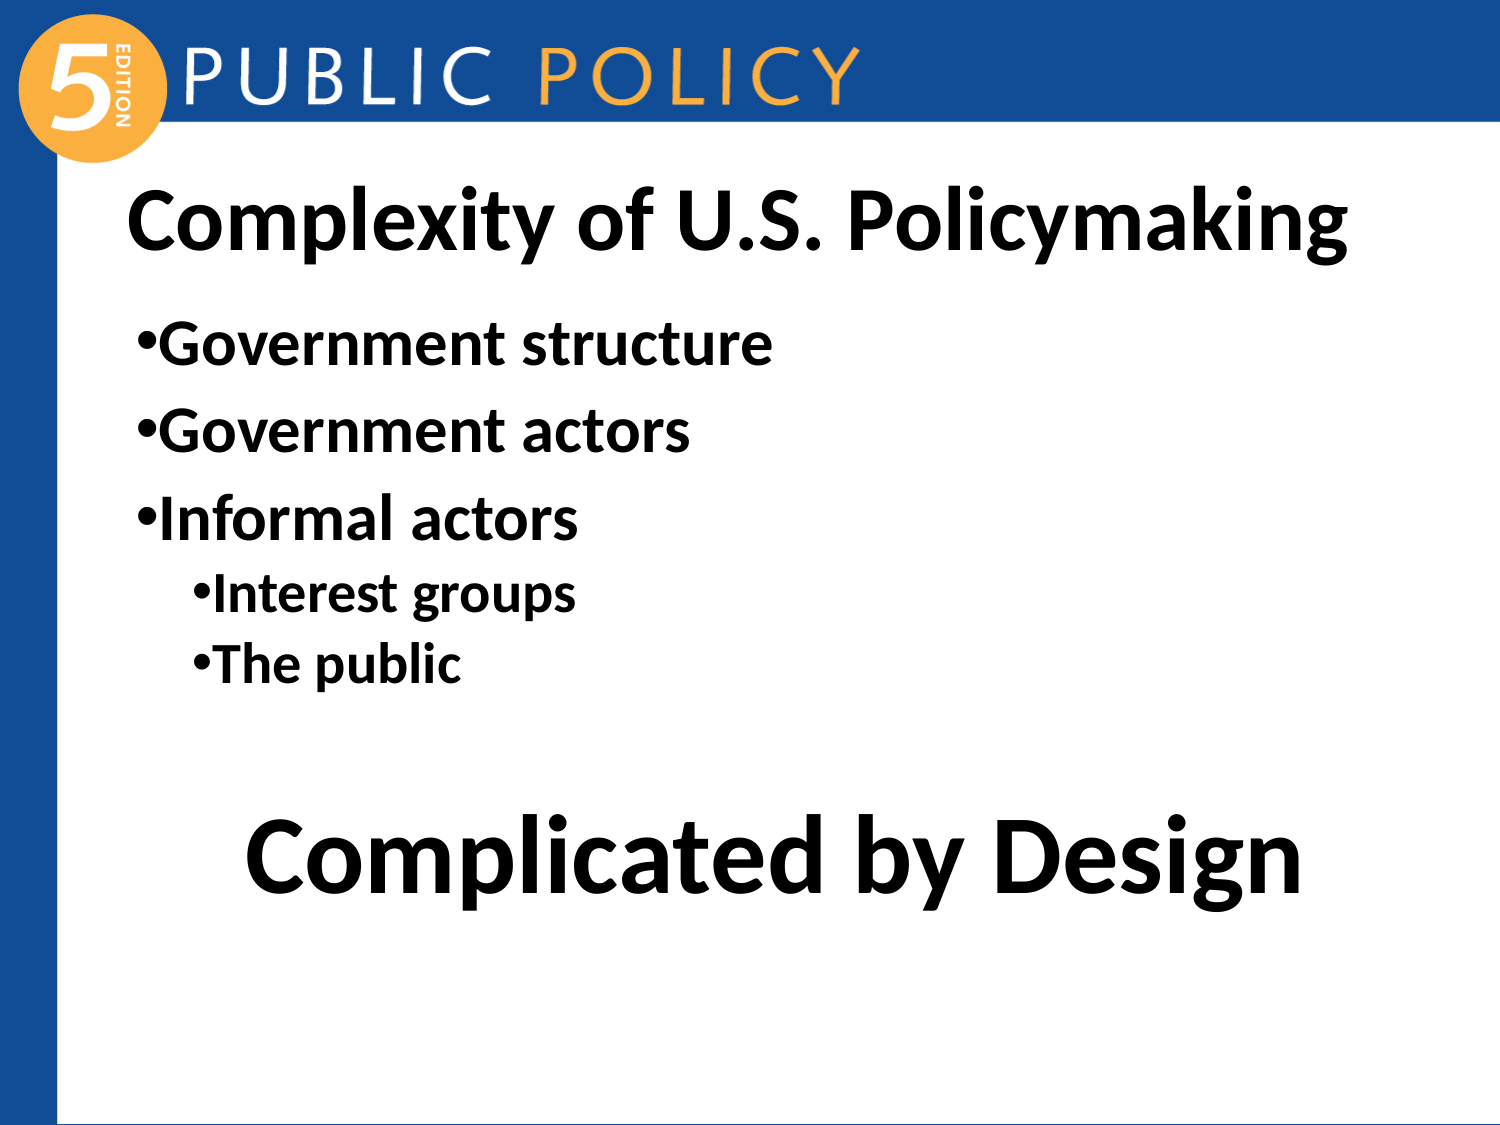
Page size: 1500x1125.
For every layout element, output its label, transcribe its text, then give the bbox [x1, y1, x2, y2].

list Government structure Government actors Informal actors Interest groups The public [120, 299, 1359, 888]
picture [0, 0, 1500, 1125]
text_box Complicated by Design [229, 773, 1322, 924]
title Complexity of U.S. Policymaking [112, 112, 1447, 330]
